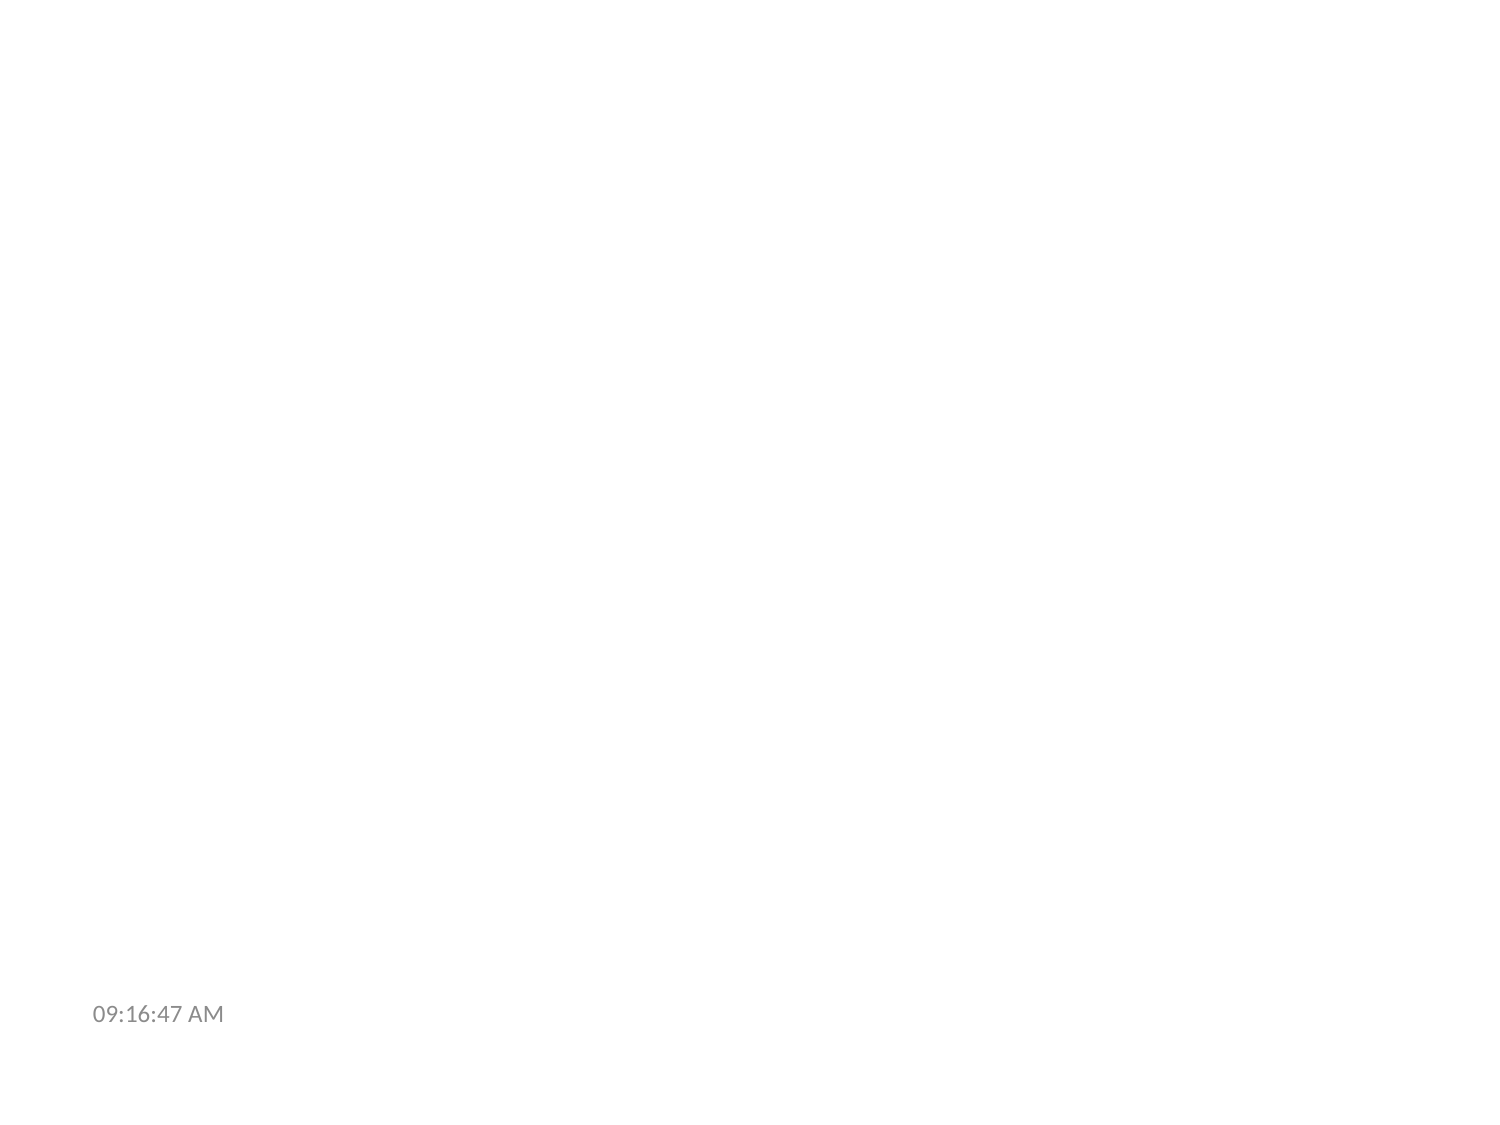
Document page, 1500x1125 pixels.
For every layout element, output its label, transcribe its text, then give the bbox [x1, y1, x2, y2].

text_box 3:35:09 PM [77, 982, 428, 1043]
